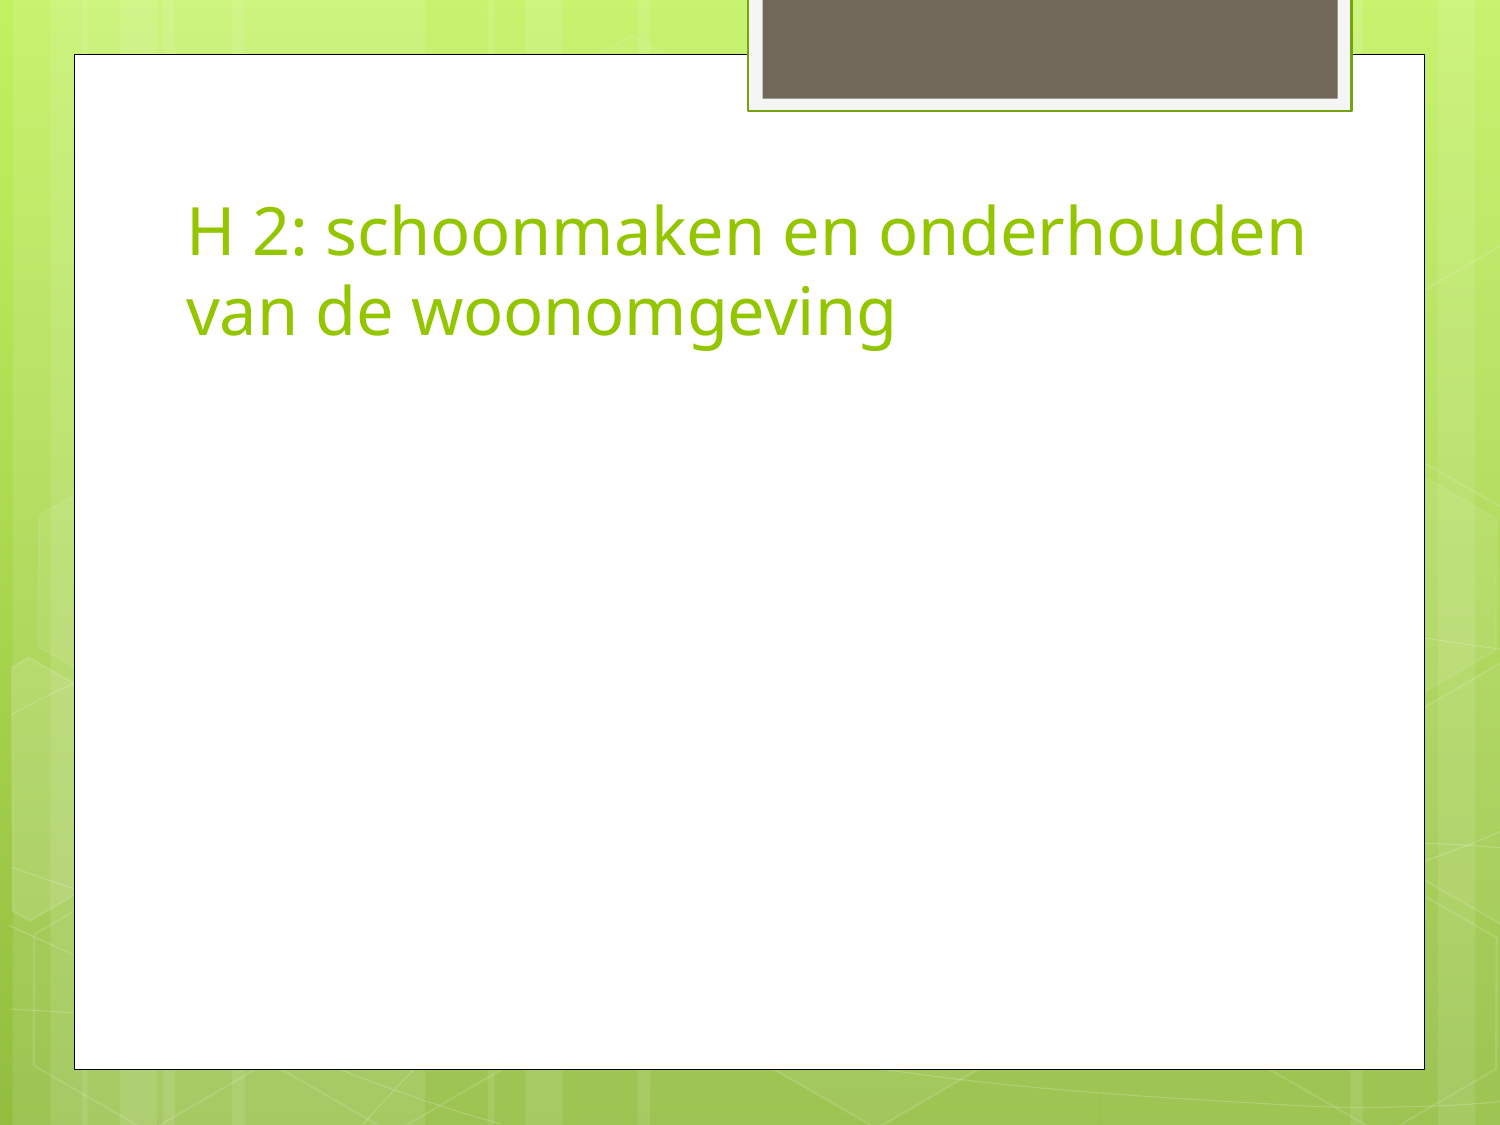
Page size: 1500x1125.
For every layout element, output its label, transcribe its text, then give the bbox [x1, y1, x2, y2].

title H 2: schoonmaken en onderhouden van de woonomgeving [171, 168, 1324, 357]
